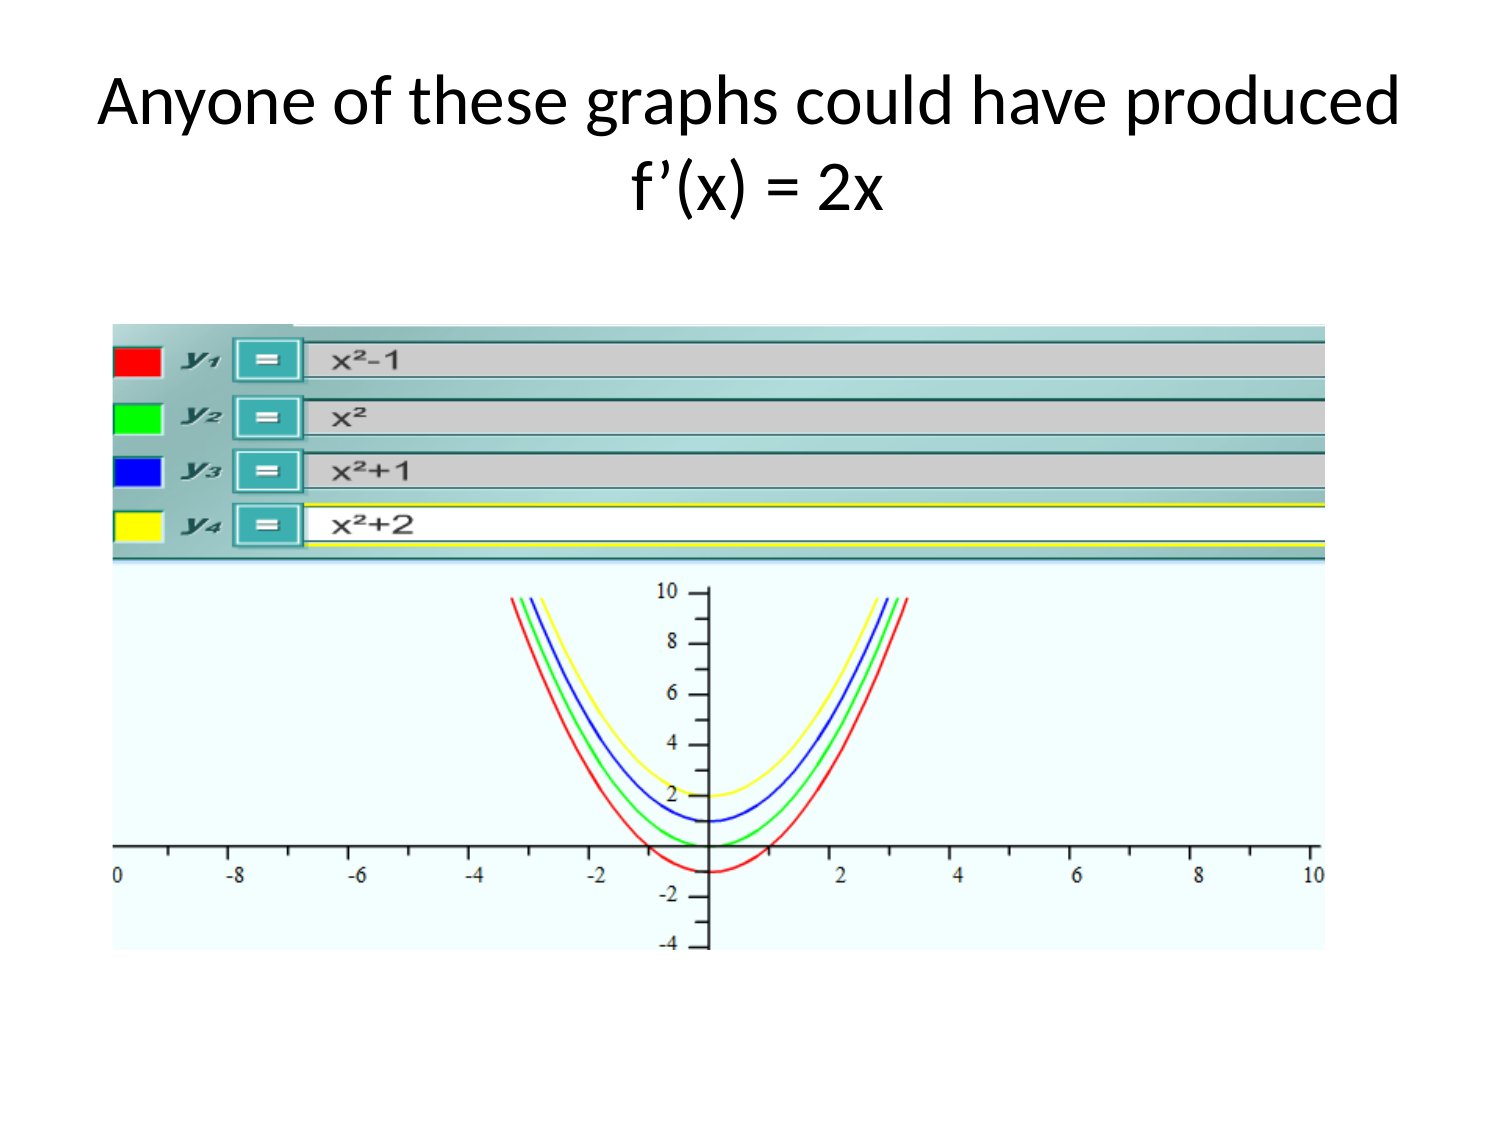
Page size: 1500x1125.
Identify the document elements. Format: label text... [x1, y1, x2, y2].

title Anyone of these graphs could have produced f’(x) = 2x [75, 45, 1425, 233]
picture [112, 324, 1326, 951]
